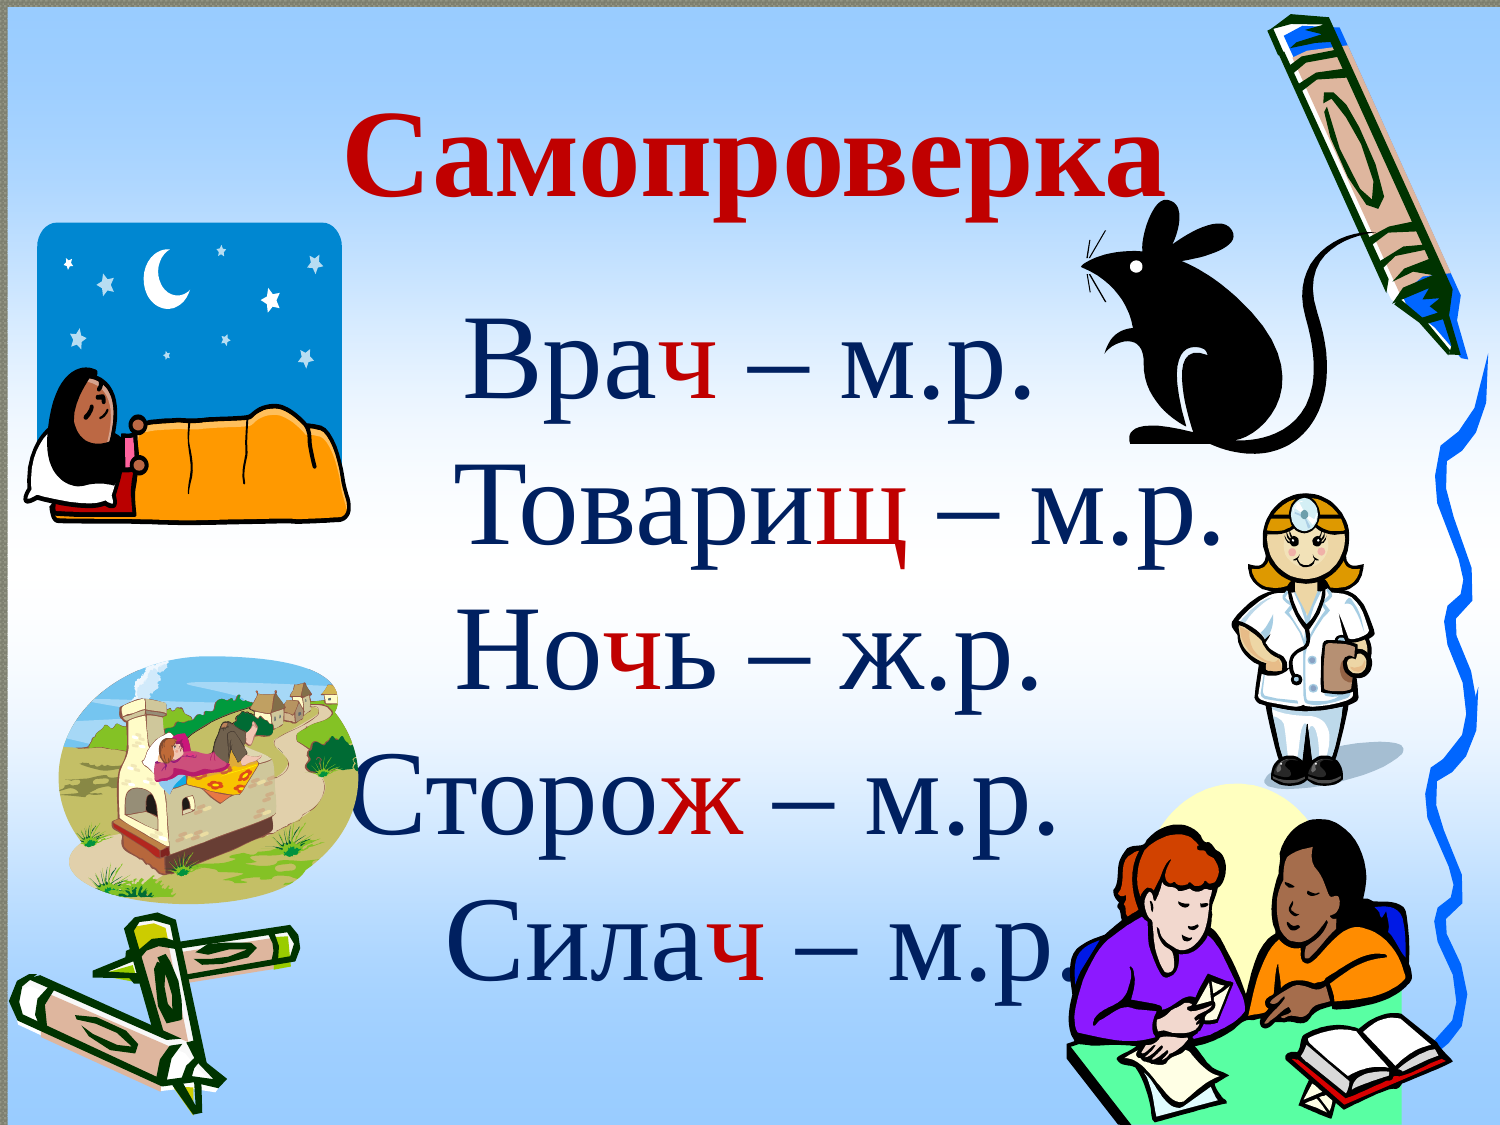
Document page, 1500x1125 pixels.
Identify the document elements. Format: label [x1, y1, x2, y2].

picture [1066, 491, 1454, 1125]
text_box [7, 7, 1500, 1125]
picture [58, 655, 359, 905]
picture [23, 222, 351, 526]
picture [1077, 198, 1377, 457]
